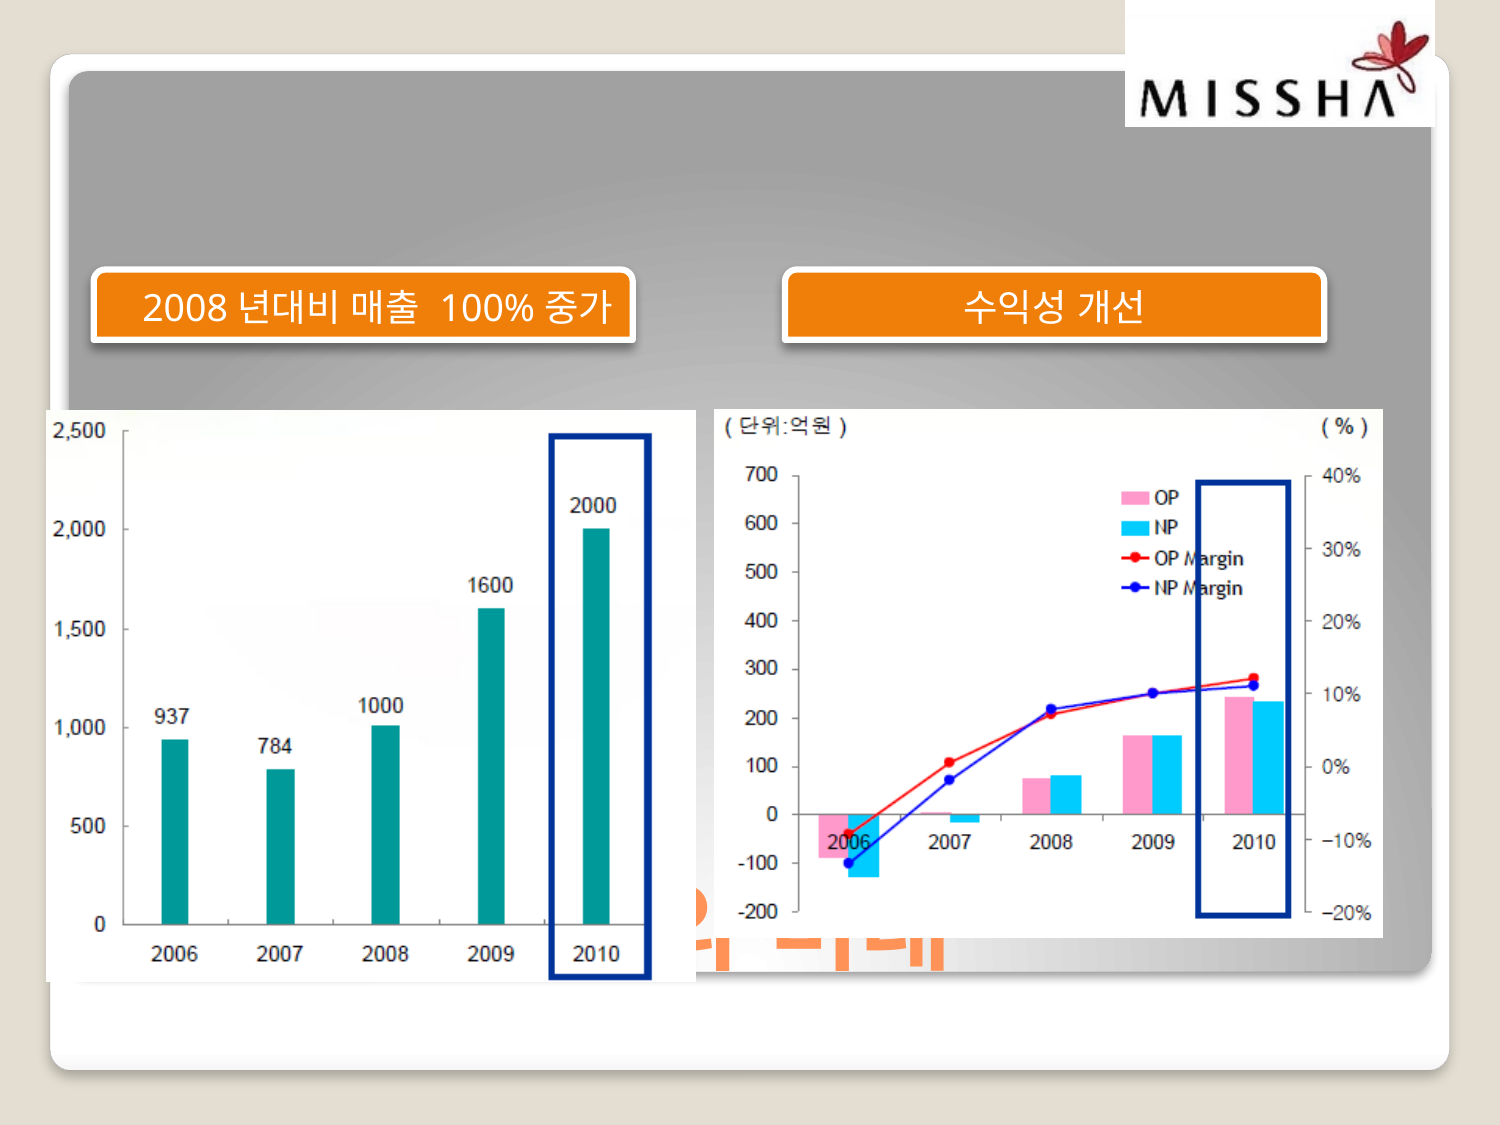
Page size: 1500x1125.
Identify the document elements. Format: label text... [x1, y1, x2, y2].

picture [46, 409, 696, 983]
text_box 수익성 개선 [781, 266, 1328, 343]
picture [714, 409, 1384, 938]
text_box 2008년대비 매출 100%중가 [90, 266, 636, 343]
picture [1124, 0, 1435, 127]
title 에이블씨엔씨의 미래 [700, 817, 1425, 990]
